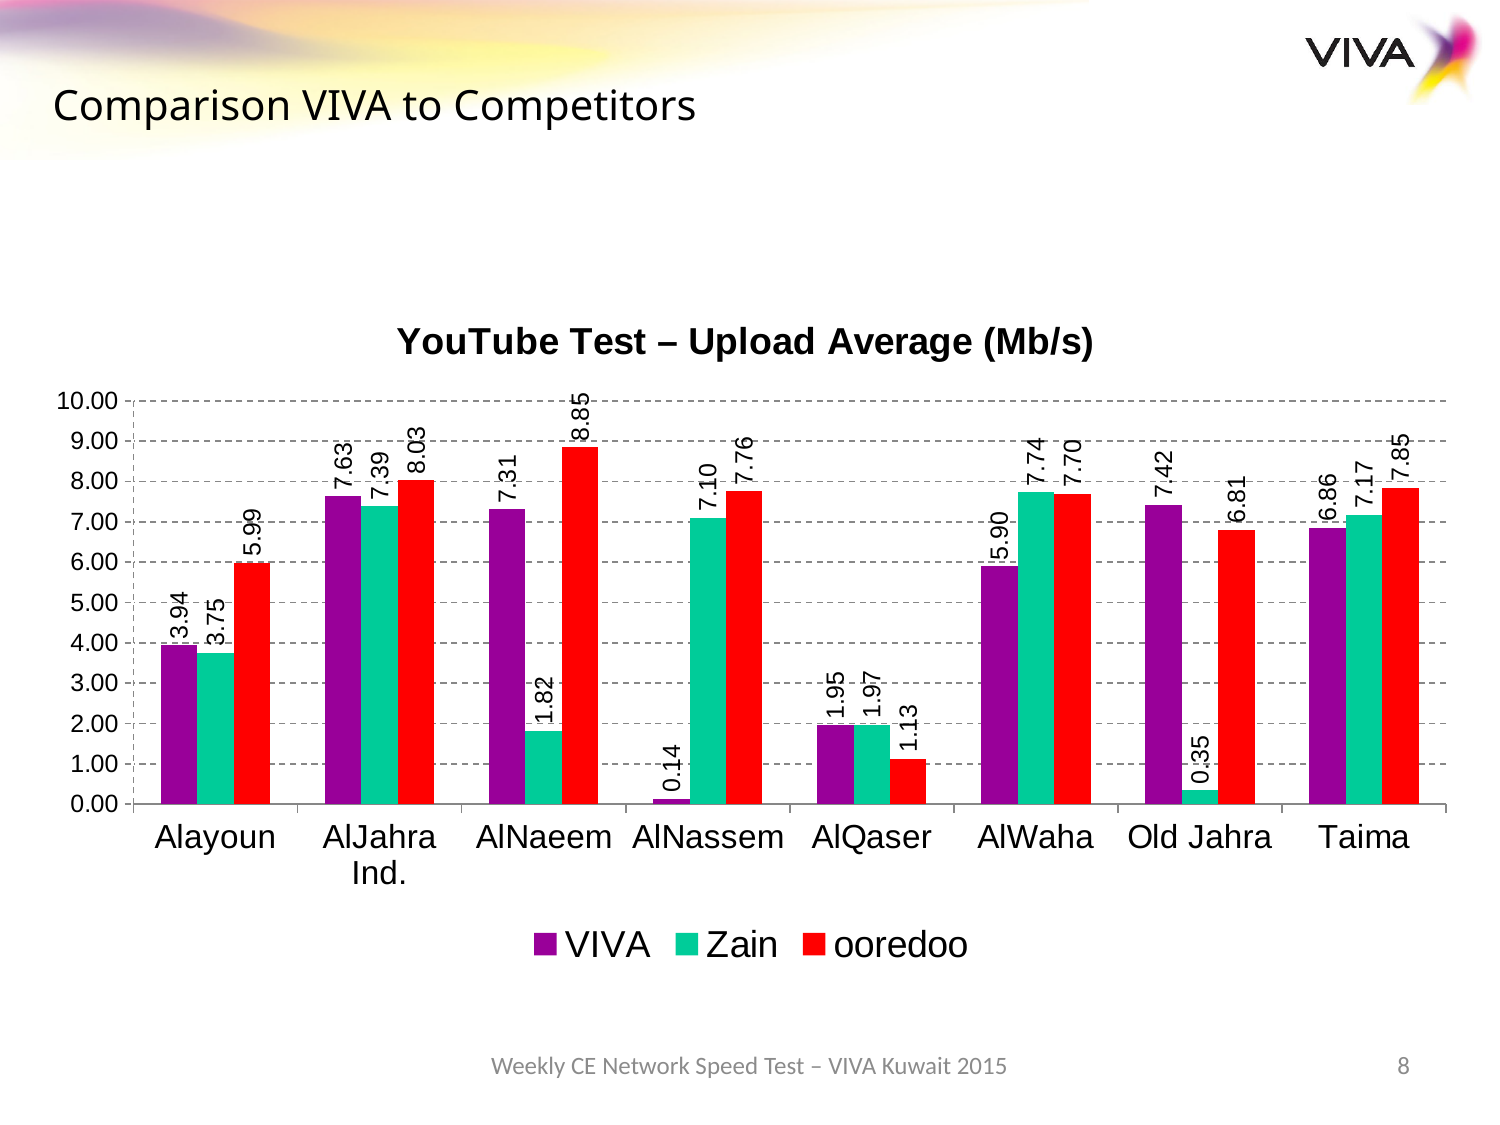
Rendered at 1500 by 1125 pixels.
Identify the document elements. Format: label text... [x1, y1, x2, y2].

text_box 8 [1074, 1042, 1425, 1103]
picture [0, 0, 1089, 160]
chart [27, 287, 1476, 974]
picture [1300, 12, 1485, 105]
text_box Weekly CE Network Speed Test – VIVA Kuwait 2015 [205, 1042, 1074, 1103]
text_box Comparison VIVA to Competitors [37, 24, 1278, 184]
